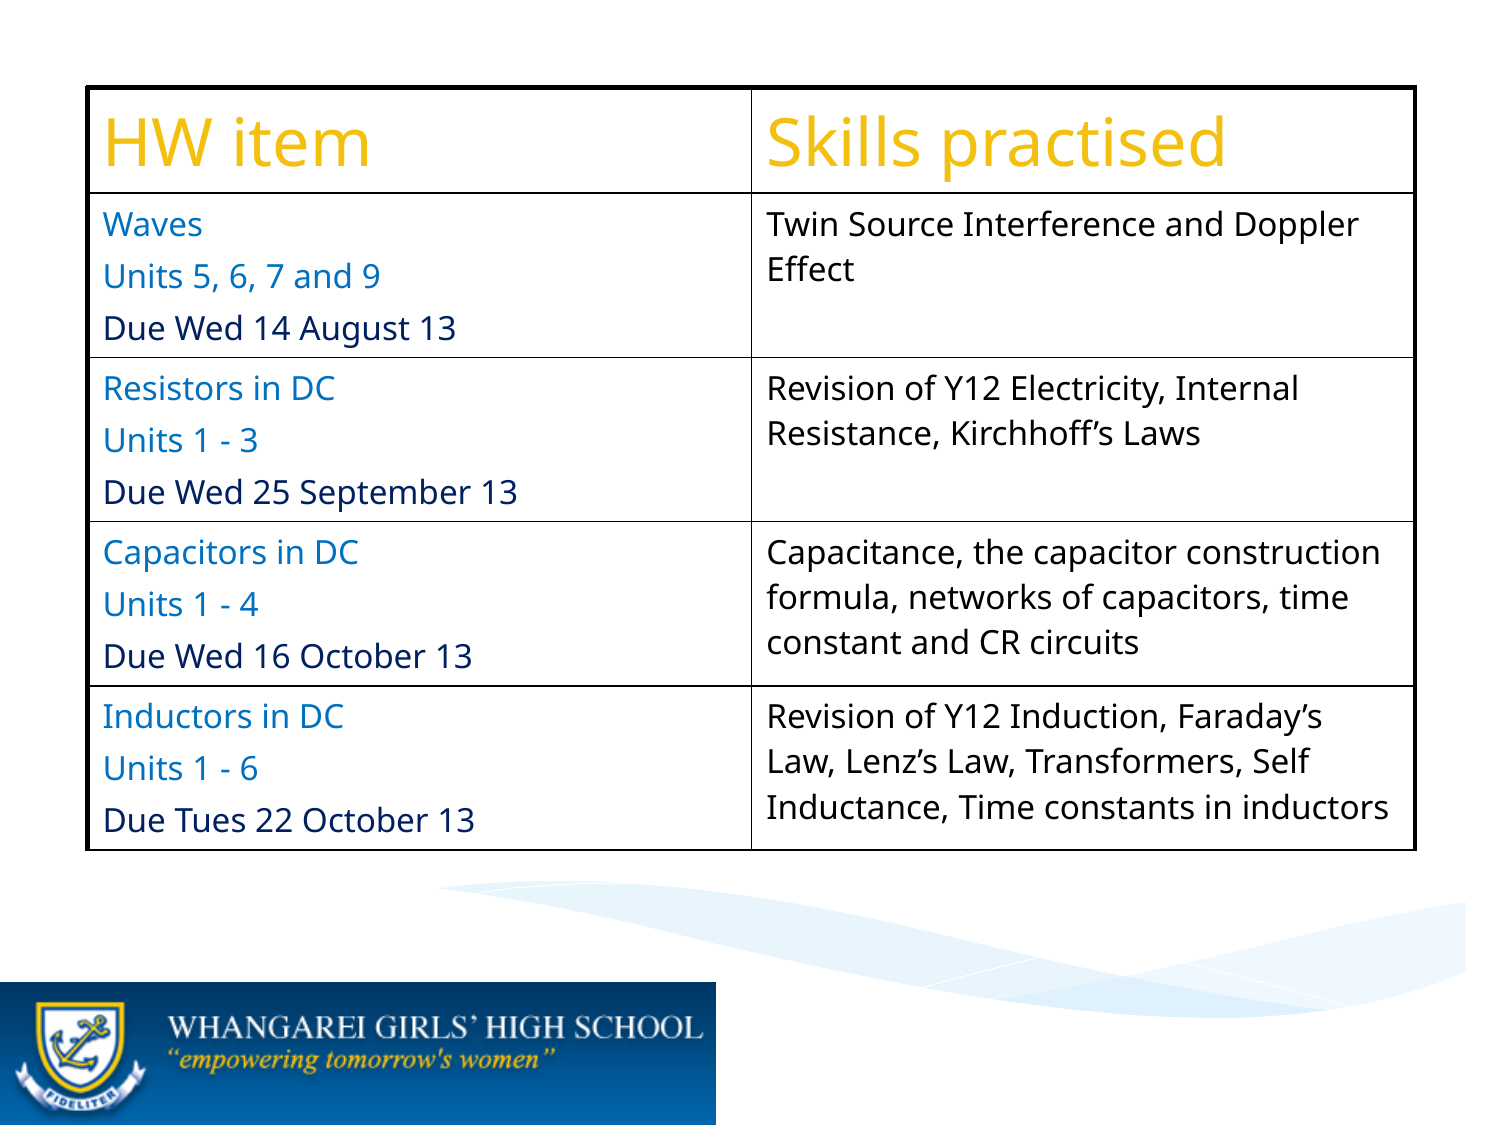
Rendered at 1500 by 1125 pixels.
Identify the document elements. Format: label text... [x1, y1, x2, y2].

table_cell Twin Source Interference and Doppler Effect [752, 194, 1413, 357]
table_cell Inductors in DC Units 1 - 6 Due Tues 22 October 13 [90, 687, 751, 849]
table_cell Revision of Y12 Electricity, Internal Resistance, Kirchhoff’s Laws [752, 358, 1413, 521]
table_cell Waves Units 5, 6, 7 and 9 Due Wed 14 August 13 [90, 194, 751, 357]
table_header Skills practised [752, 90, 1413, 192]
table_cell Resistors in DC Units 1 - 3 Due Wed 25 September 13 [90, 358, 751, 521]
picture [0, 982, 716, 1125]
table_cell Capacitors in DC Units 1 - 4 Due Wed 16 October 13 [90, 522, 751, 685]
table_cell Revision of Y12 Induction, Faraday’s Law, Lenz’s Law, Transformers, Self Inductance, Time constants in inductors [752, 687, 1413, 849]
table_cell Capacitance, the capacitor construction formula, networks of capacitors, time constant and CR circuits [752, 522, 1413, 685]
table_header HW item [90, 90, 751, 192]
